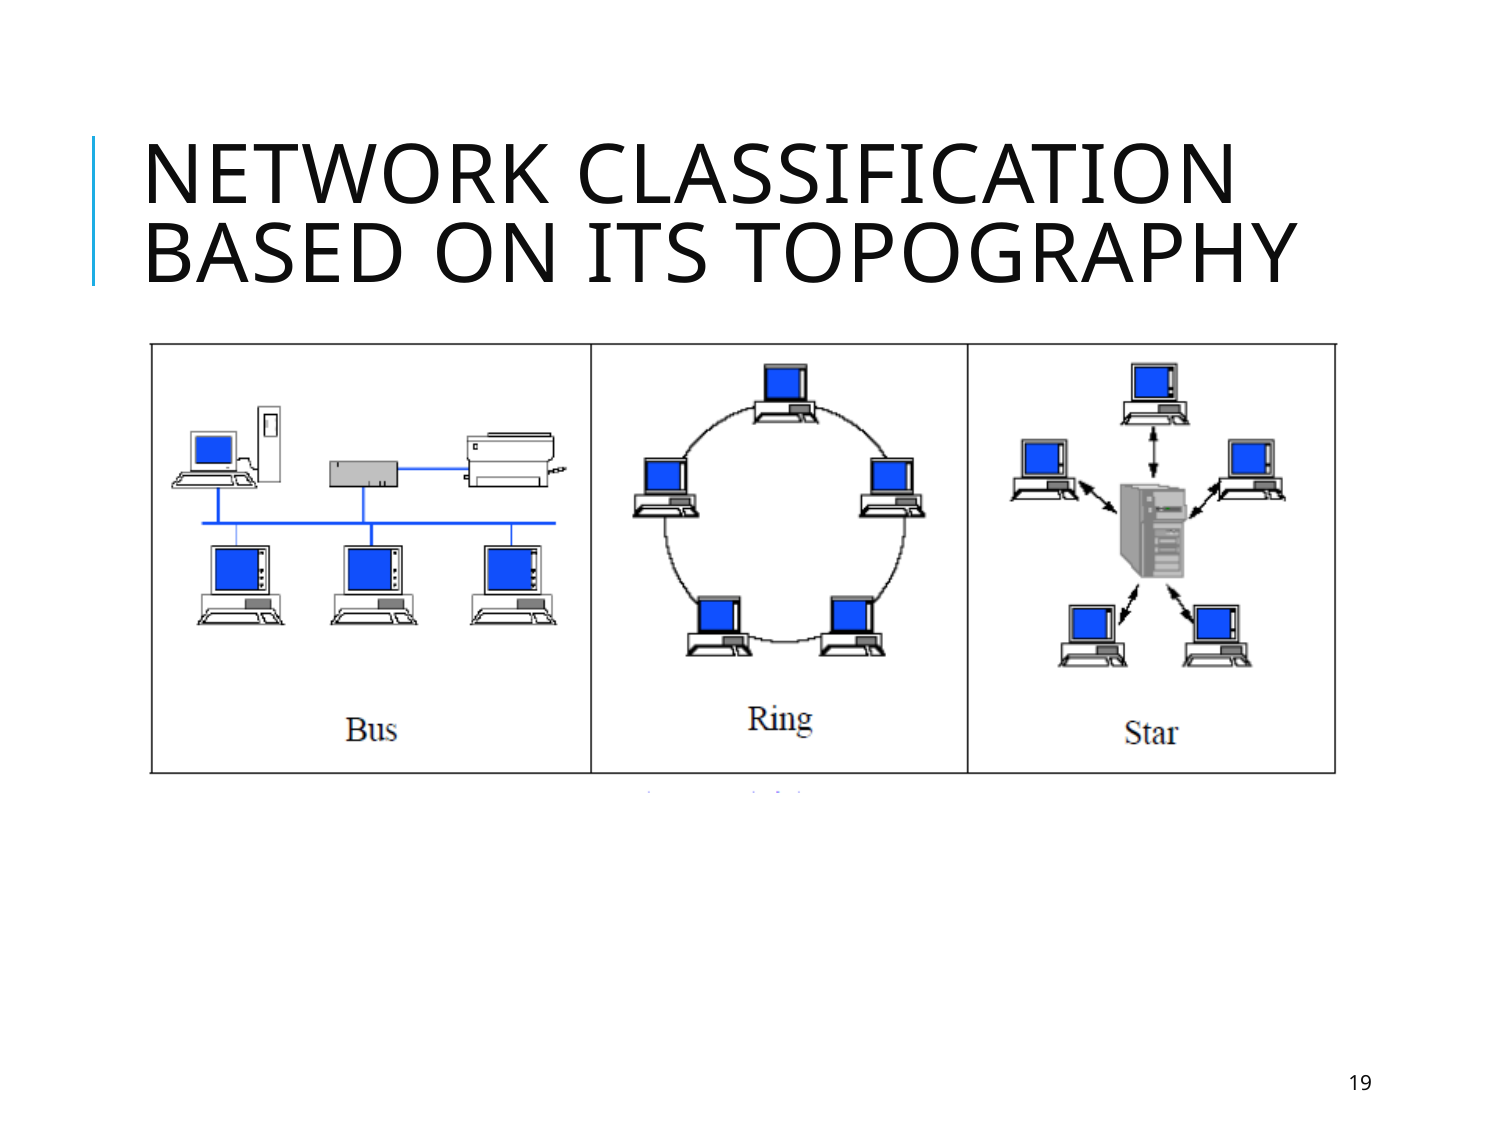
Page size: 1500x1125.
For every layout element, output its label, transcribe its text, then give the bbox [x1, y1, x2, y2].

slide_number 19 [1333, 1061, 1454, 1107]
title Network Classification based on its topography [126, 96, 1322, 342]
picture [141, 331, 1359, 794]
